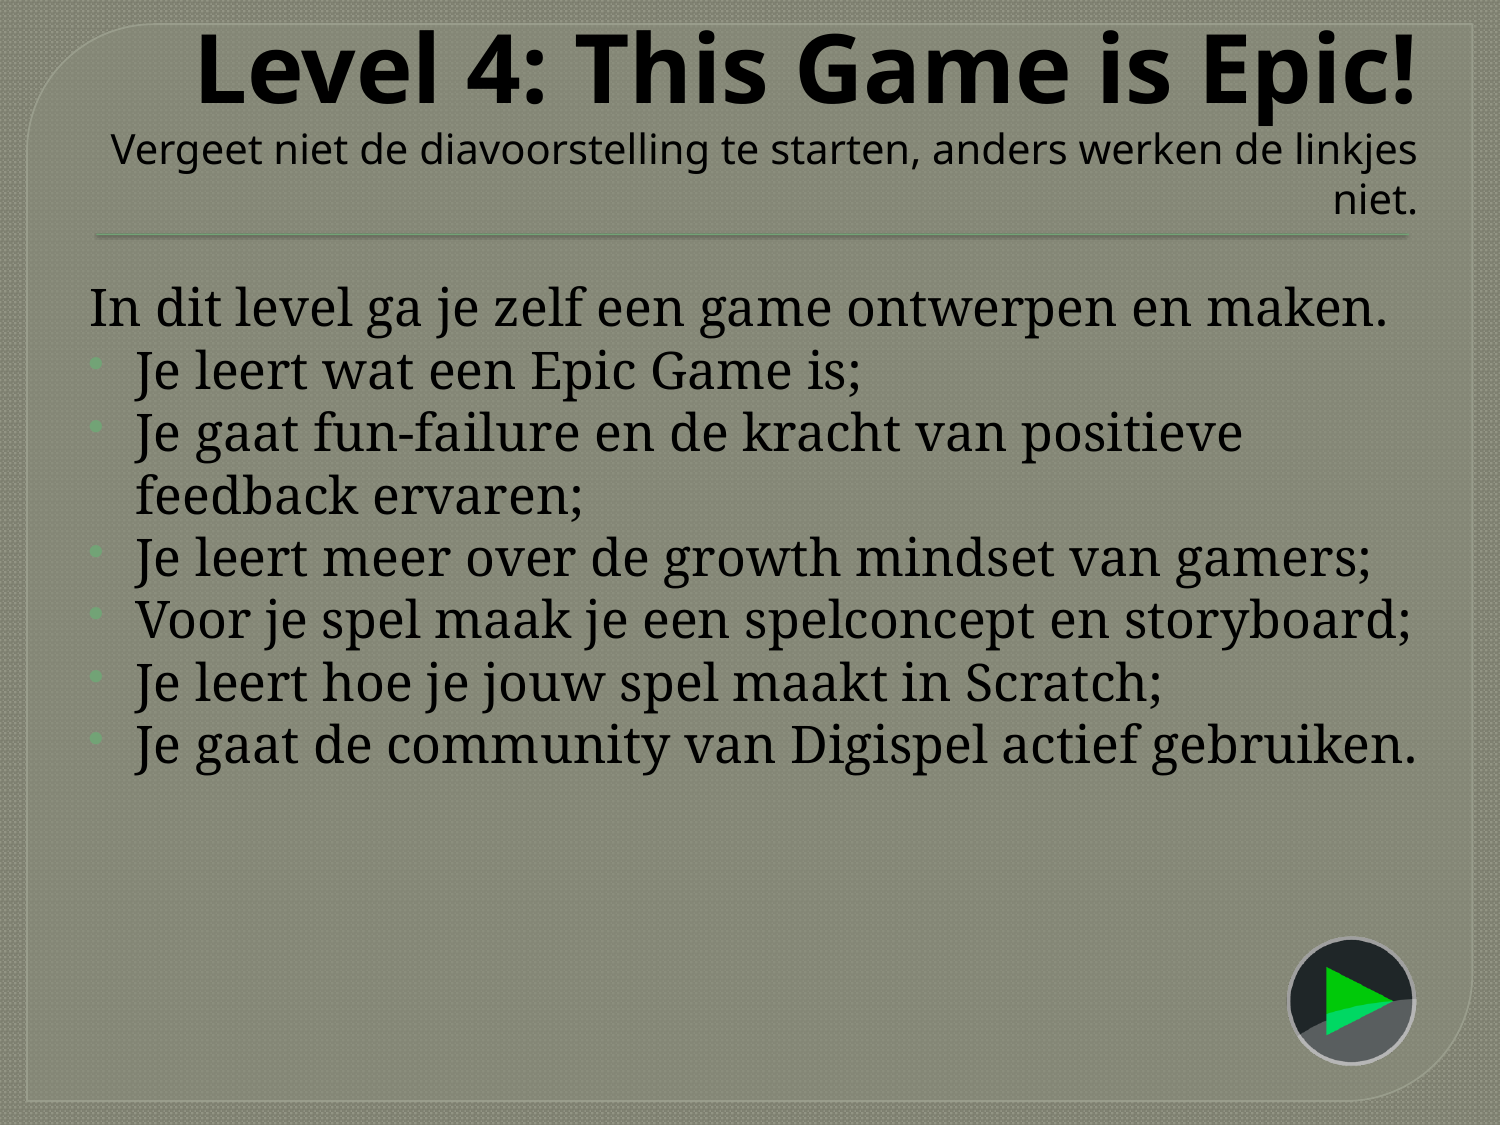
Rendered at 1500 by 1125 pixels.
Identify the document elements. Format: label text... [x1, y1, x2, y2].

title Level 4: This Game is Epic! Vergeet niet de diavoorstelling te starten, anders werken de linkjes niet. [83, 42, 1434, 231]
list In dit level ga je zelf een game ontwerpen en maken. Je leert wat een Epic Game is; Je gaat fun-failure en de kracht van positieve feedback ervaren; Je leert meer over de growth mindset van gamers; Voor je spel maak je een spelconcept en storyboard; Je leert hoe je jouw spel maakt in Scratch; Je gaat de community van Digispel actief gebruiken. [75, 267, 1447, 1005]
picture [1269, 917, 1434, 1083]
